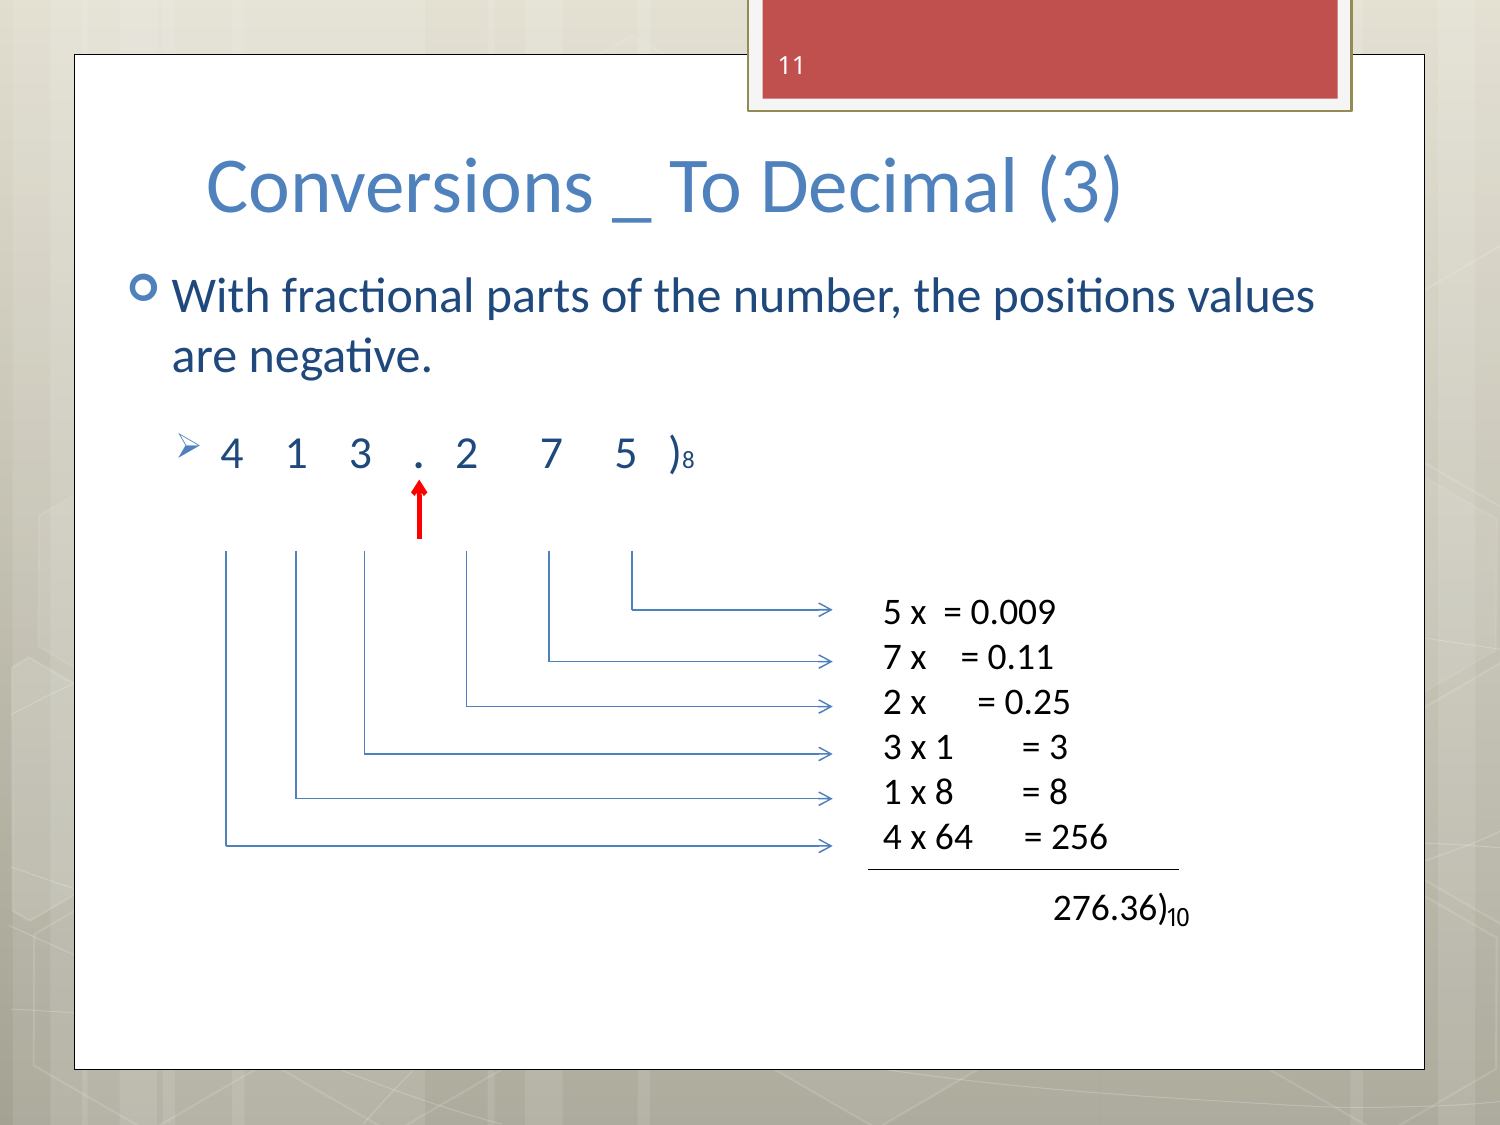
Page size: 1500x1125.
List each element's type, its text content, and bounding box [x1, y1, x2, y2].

slide_number 11 [762, 36, 982, 97]
title Conversions _ To Decimal (3) [171, 125, 1324, 236]
text_box 10 [1127, 893, 1205, 939]
